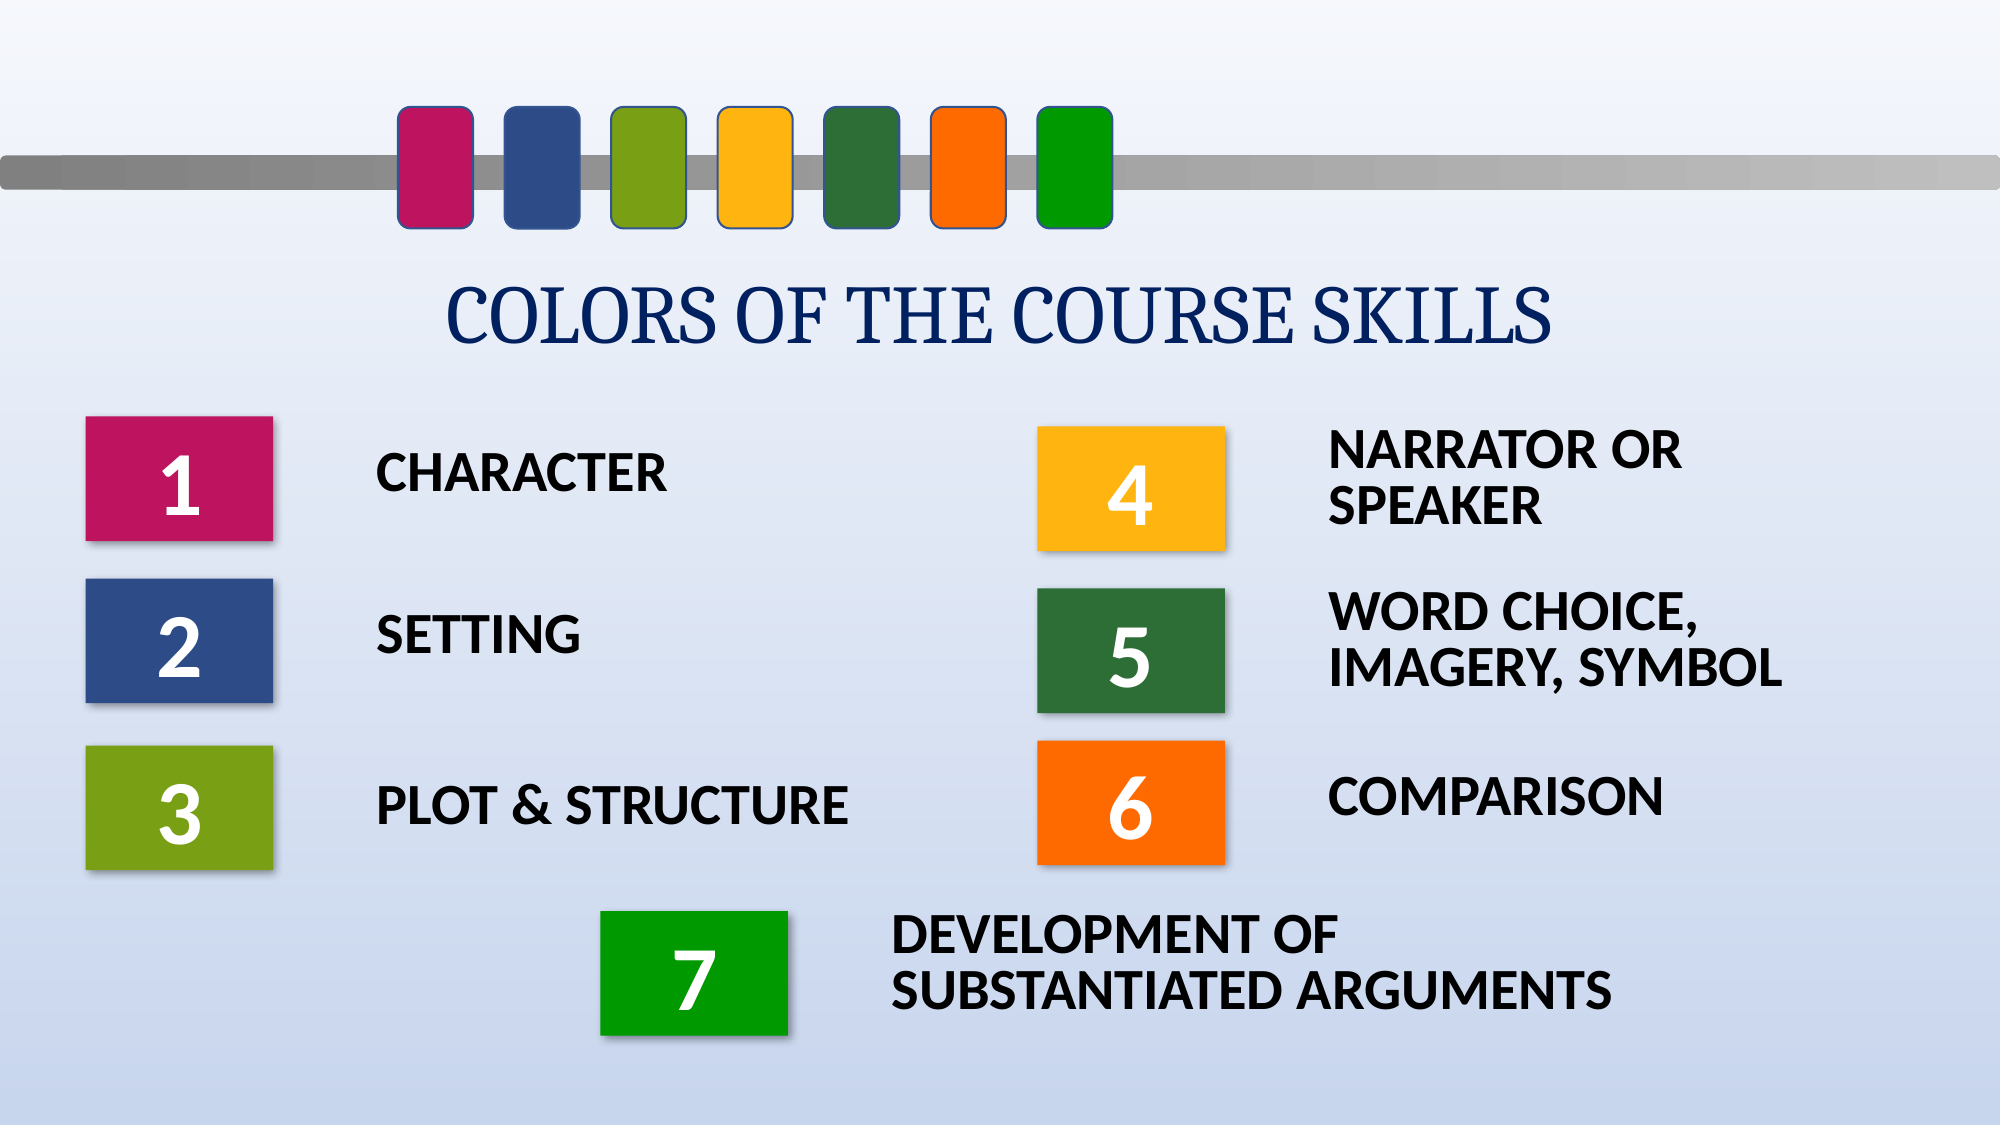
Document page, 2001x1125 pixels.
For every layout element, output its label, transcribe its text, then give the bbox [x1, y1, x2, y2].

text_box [1037, 416, 1837, 547]
text_box [581, 154, 610, 191]
text_box [503, 105, 581, 230]
text_box [716, 105, 794, 230]
text_box [610, 105, 688, 230]
text_box [1036, 105, 1114, 230]
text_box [1037, 740, 1837, 854]
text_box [85, 416, 885, 529]
text_box [794, 154, 823, 191]
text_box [1037, 578, 1880, 709]
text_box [600, 901, 1763, 1031]
text_box [396, 105, 475, 230]
text_box [1007, 154, 1036, 191]
text_box [475, 154, 503, 191]
text_box [929, 105, 1007, 230]
text_box [823, 105, 901, 230]
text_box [85, 578, 885, 692]
text_box [1114, 154, 2000, 191]
text_box [688, 154, 716, 191]
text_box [85, 745, 885, 859]
text_box [901, 154, 929, 191]
text_box [0, 154, 396, 191]
text_box COLORS OF THE COURSE SKILLS [269, 253, 1731, 368]
